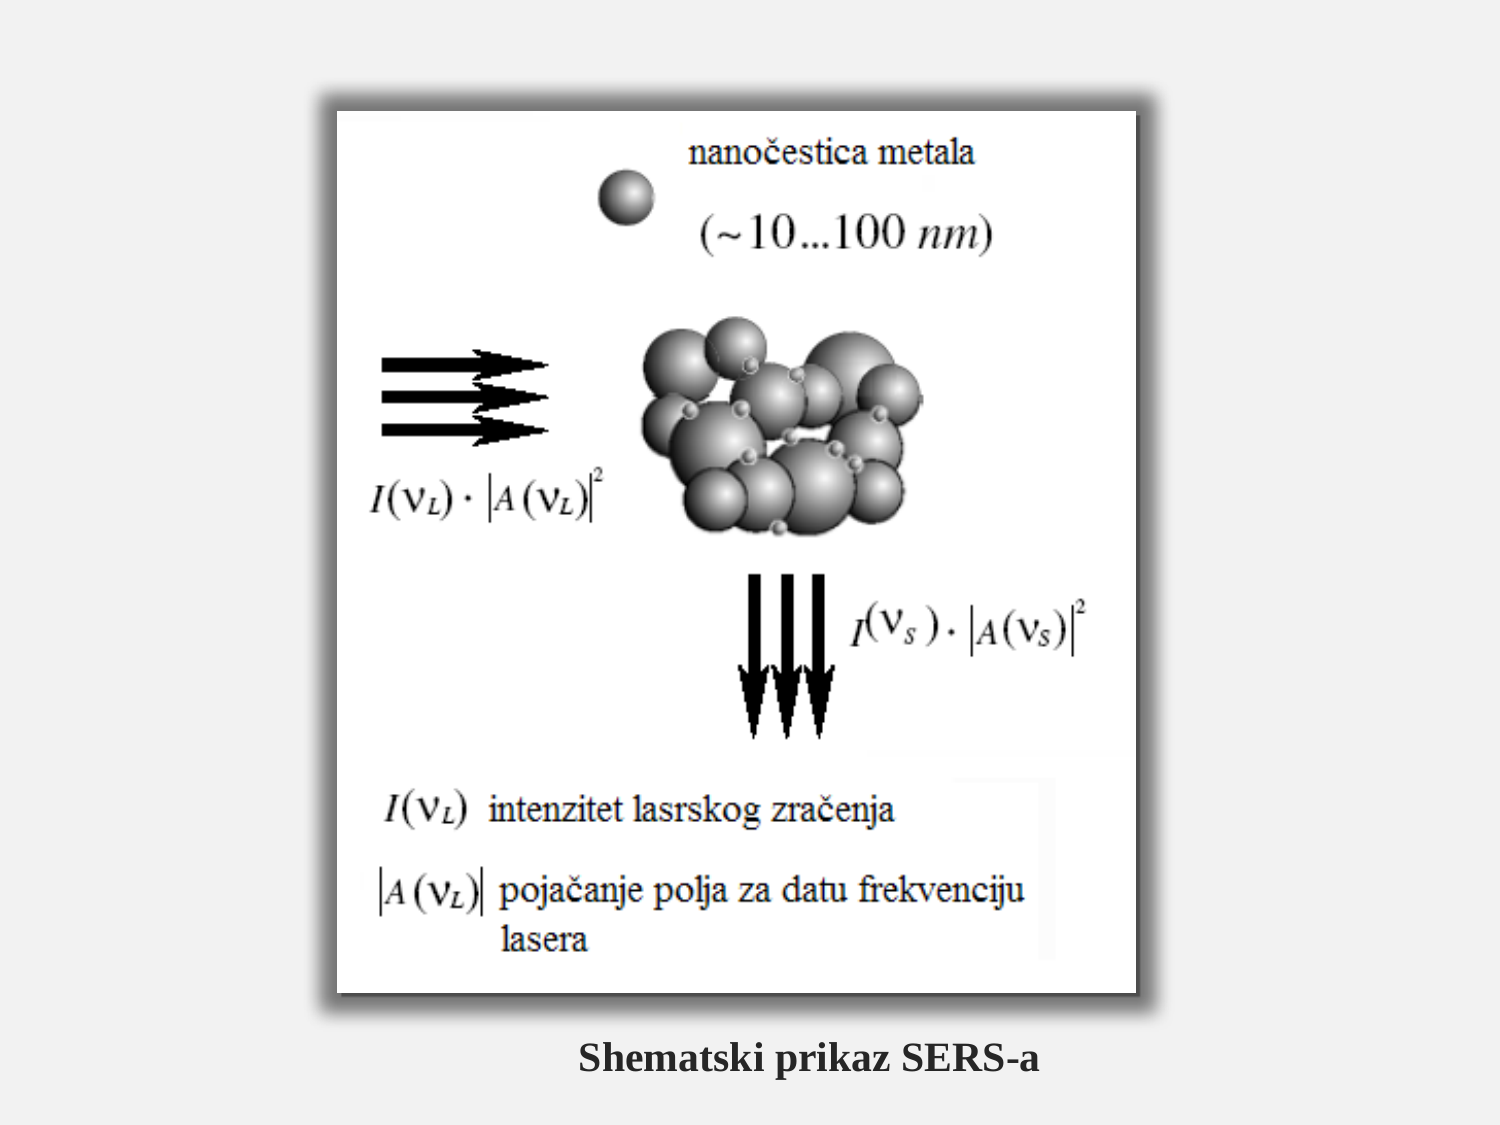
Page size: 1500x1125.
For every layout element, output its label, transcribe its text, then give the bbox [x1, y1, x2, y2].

text_box Shematski prikaz SERS-a [564, 1022, 1057, 1088]
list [337, 111, 1137, 993]
